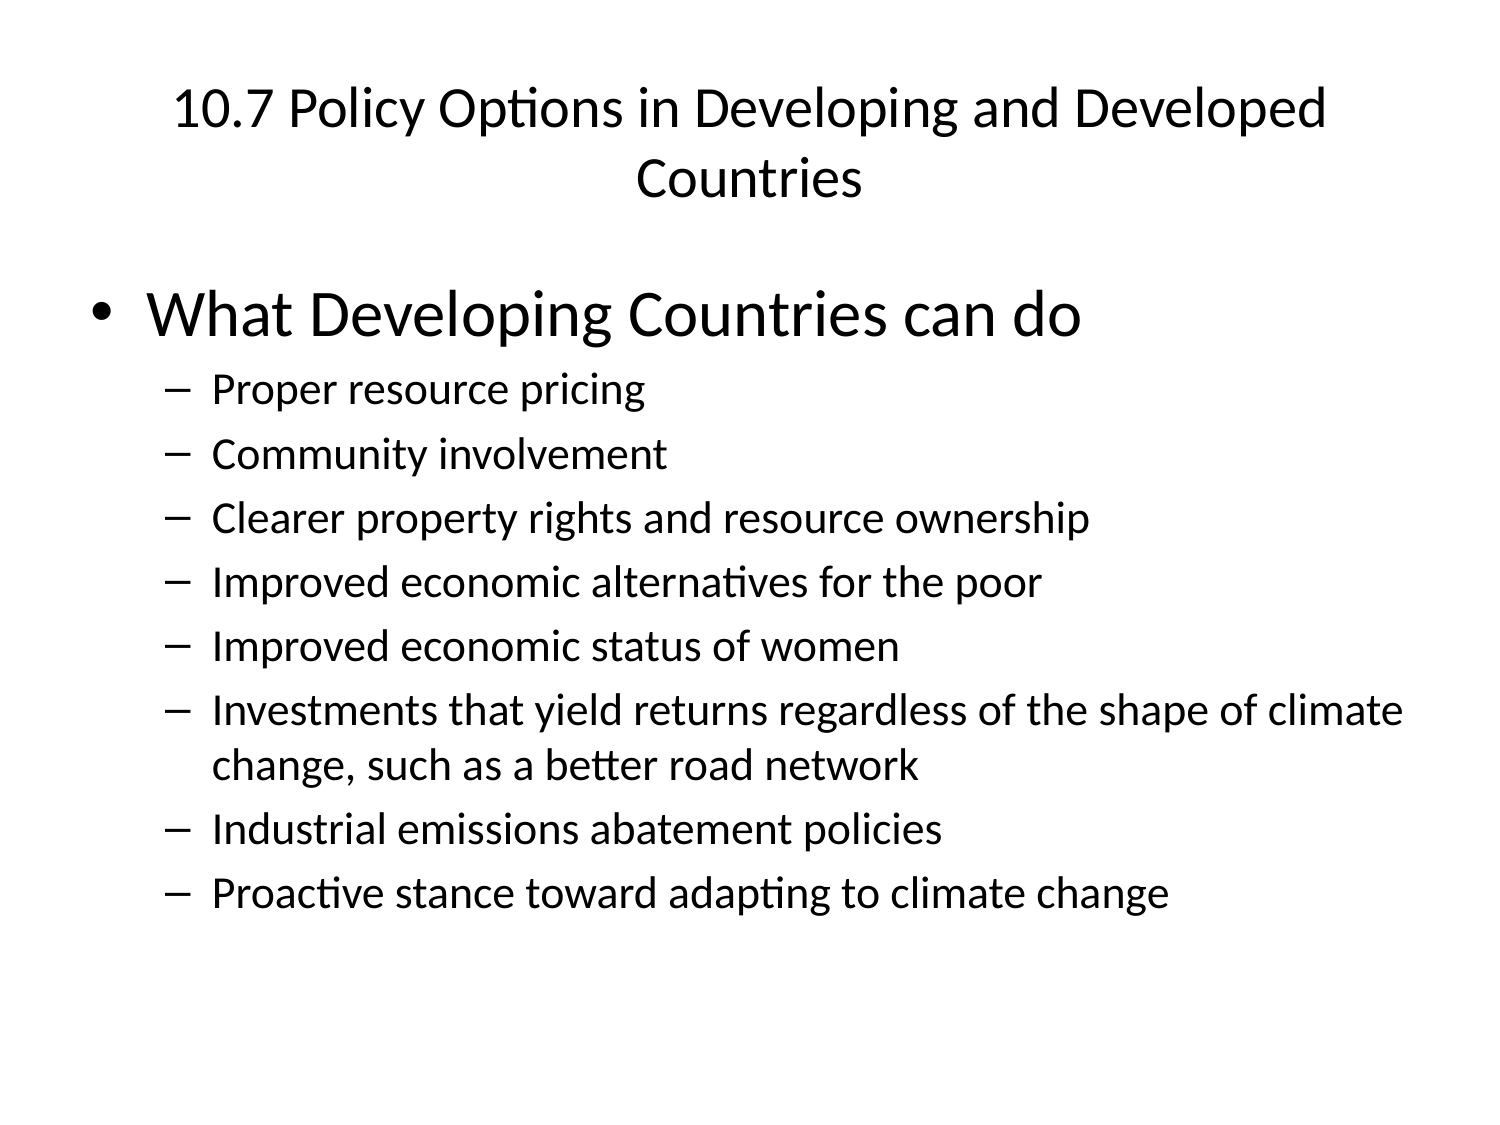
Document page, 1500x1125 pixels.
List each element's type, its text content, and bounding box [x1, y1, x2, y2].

title 10.7 Policy Options in Developing and Developed Countries [75, 45, 1425, 233]
list What Developing Countries can do Proper resource pricing Community involvement Clearer property rights and resource ownership Improved economic alternatives for the poor Improved economic status of women Investments that yield returns regardless of the shape of climate change, such as a better road network Industrial emissions abatement policies Proactive stance toward adapting to climate change [75, 262, 1425, 1005]
